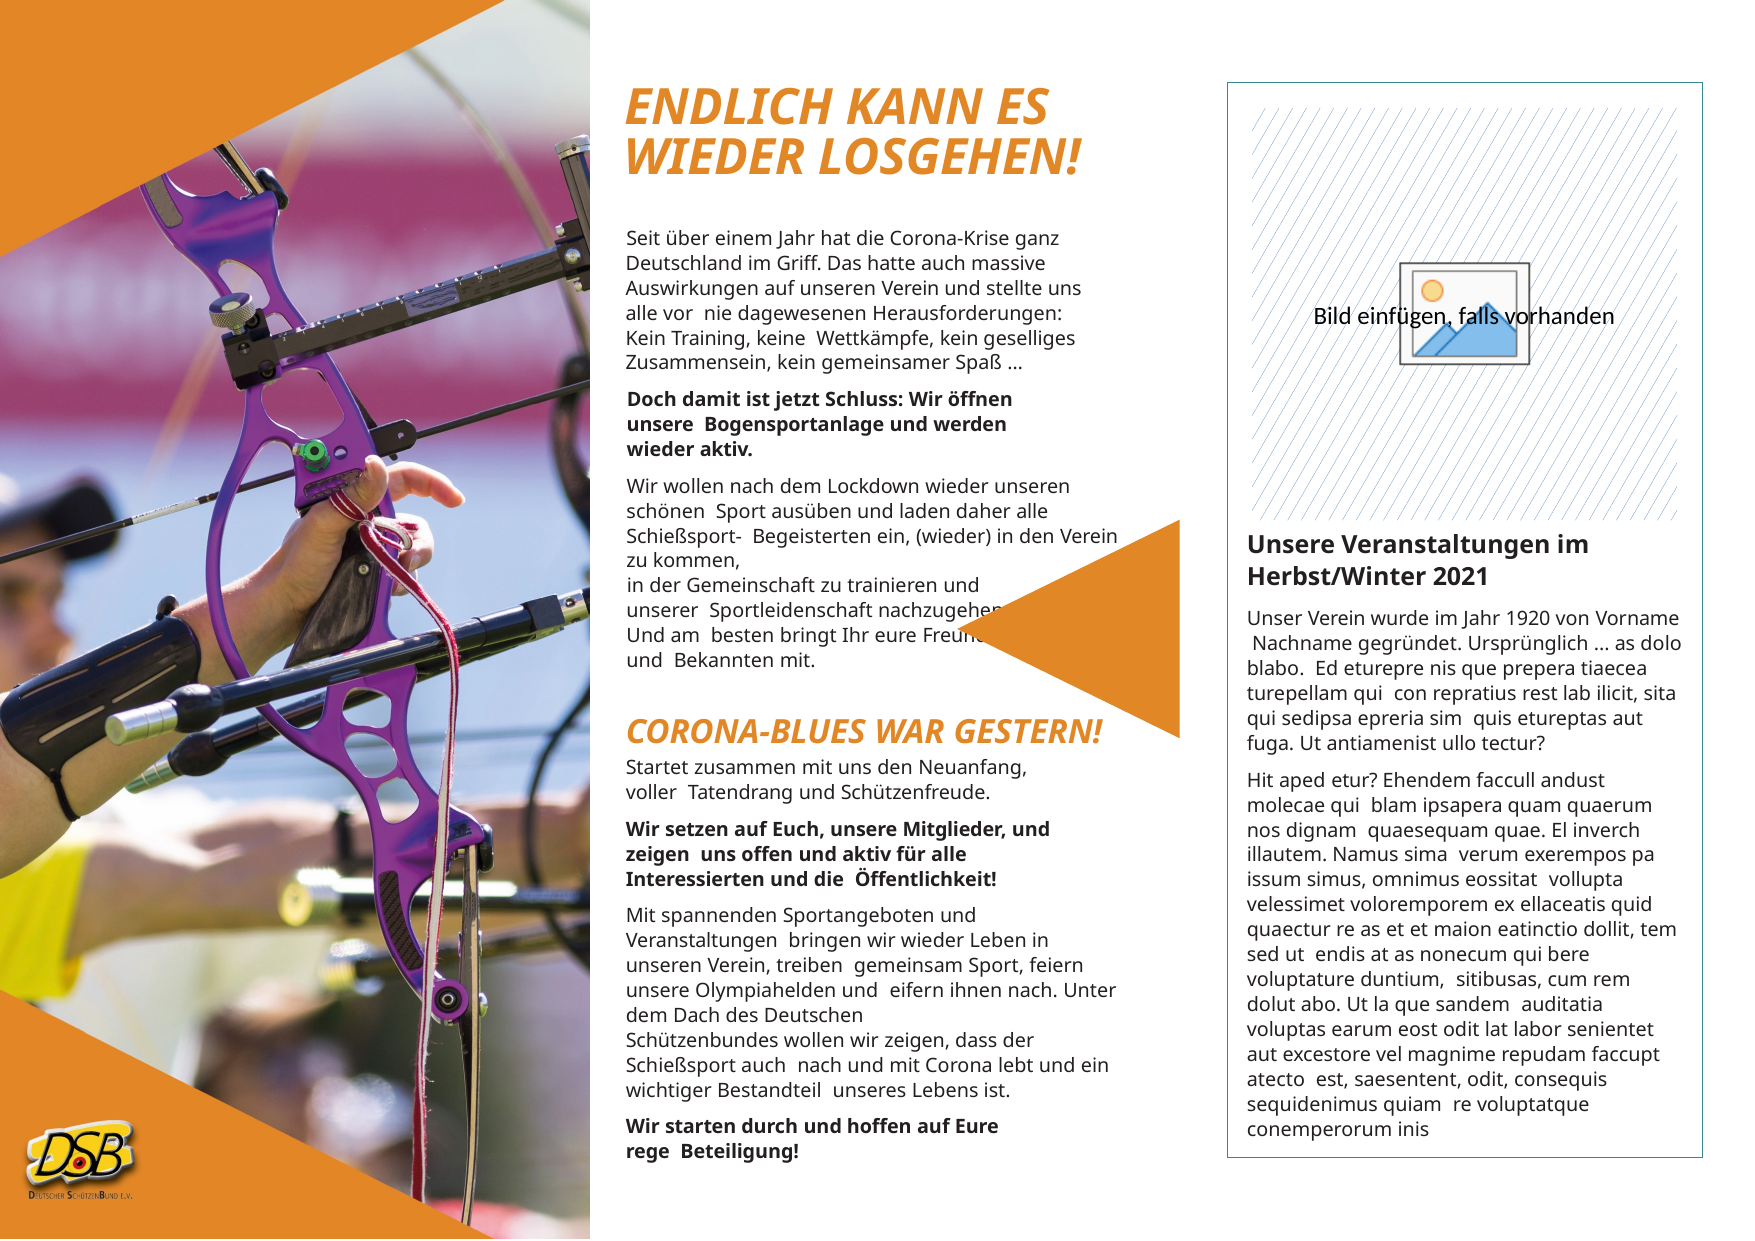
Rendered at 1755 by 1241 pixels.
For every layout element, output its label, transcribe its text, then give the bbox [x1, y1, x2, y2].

picture [0, 0, 590, 1239]
picture [1251, 107, 1678, 521]
text_box Unsere Veranstaltungen im Herbst/Winter 2021 Unser Verein wurde im Jahr 1920 von Vorname Nachname gegründet. Ursprünglich ... as dolo blabo. Ed eturepre nis que prepera tiaecea turepellam qui con repratius rest lab ilicit, sita qui sedipsa epreria sim quis etureptas aut fuga. Ut antiamenist ullo tectur? Hit aped etur? Ehendem faccull andust molecae qui blam ipsapera quam quaerum nos dignam quaesequam quae. El inverch illautem. Namus sima verum exerempos pa issum simus, omnimus eossitat vollupta velessimet voloremporem ex ellaceatis quid quaectur re as et et maion eatinctio dollit, tem sed ut endis at as nonecum qui bere voluptature duntium, sitibusas, cum rem dolut abo. Ut la que sandem auditatia voluptas earum eost odit lat labor senientet aut excestore vel magnime repudam faccupt atecto est, saesentent, odit, consequis sequidenimus quiam re voluptatque conemperorum inis [1227, 82, 1703, 1158]
